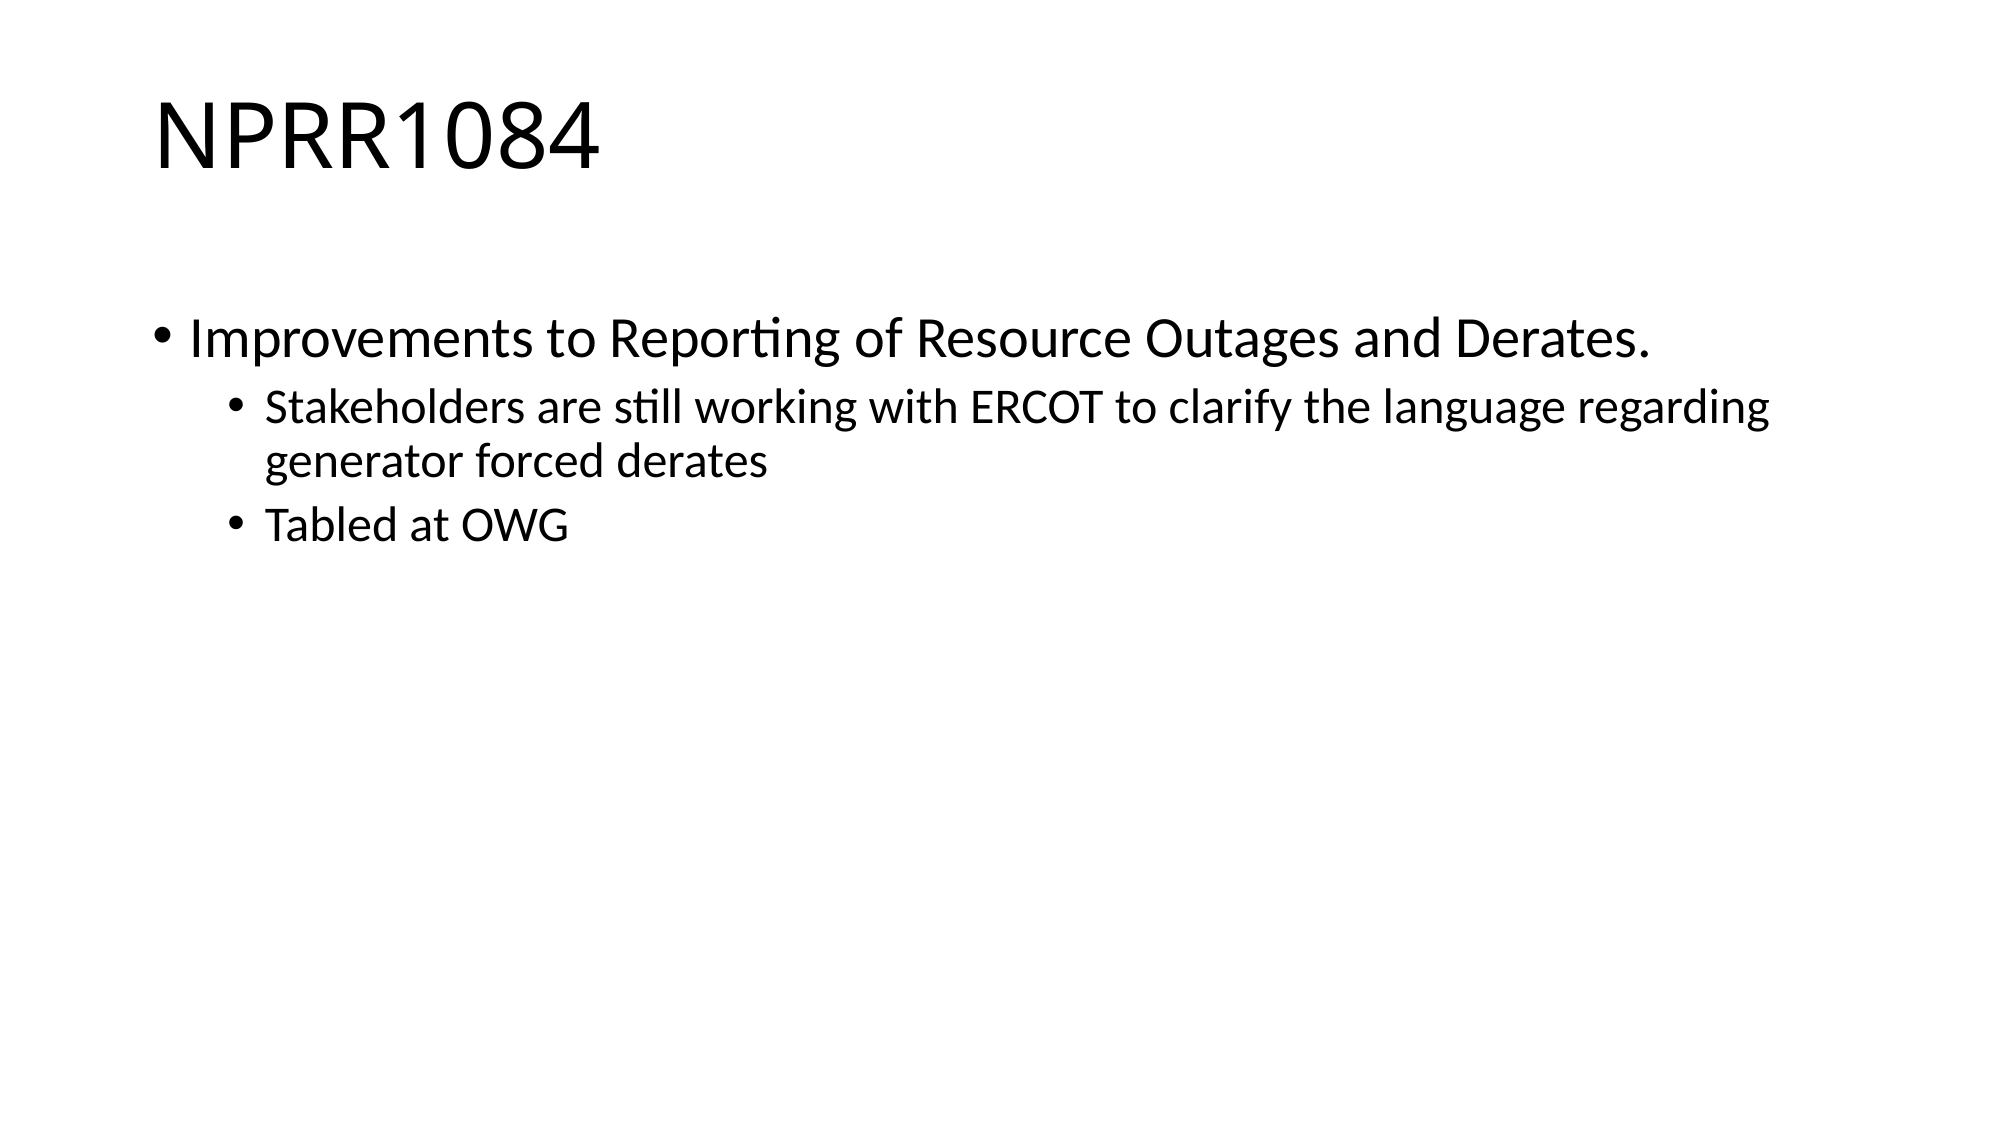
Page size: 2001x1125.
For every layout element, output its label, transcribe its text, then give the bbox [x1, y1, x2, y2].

list Improvements to Reporting of Resource Outages and Derates. Stakeholders are still working with ERCOT to clarify the language regarding generator forced derates Tabled at OWG [137, 299, 1863, 1014]
title NPRR1084 [137, 0, 1863, 278]
